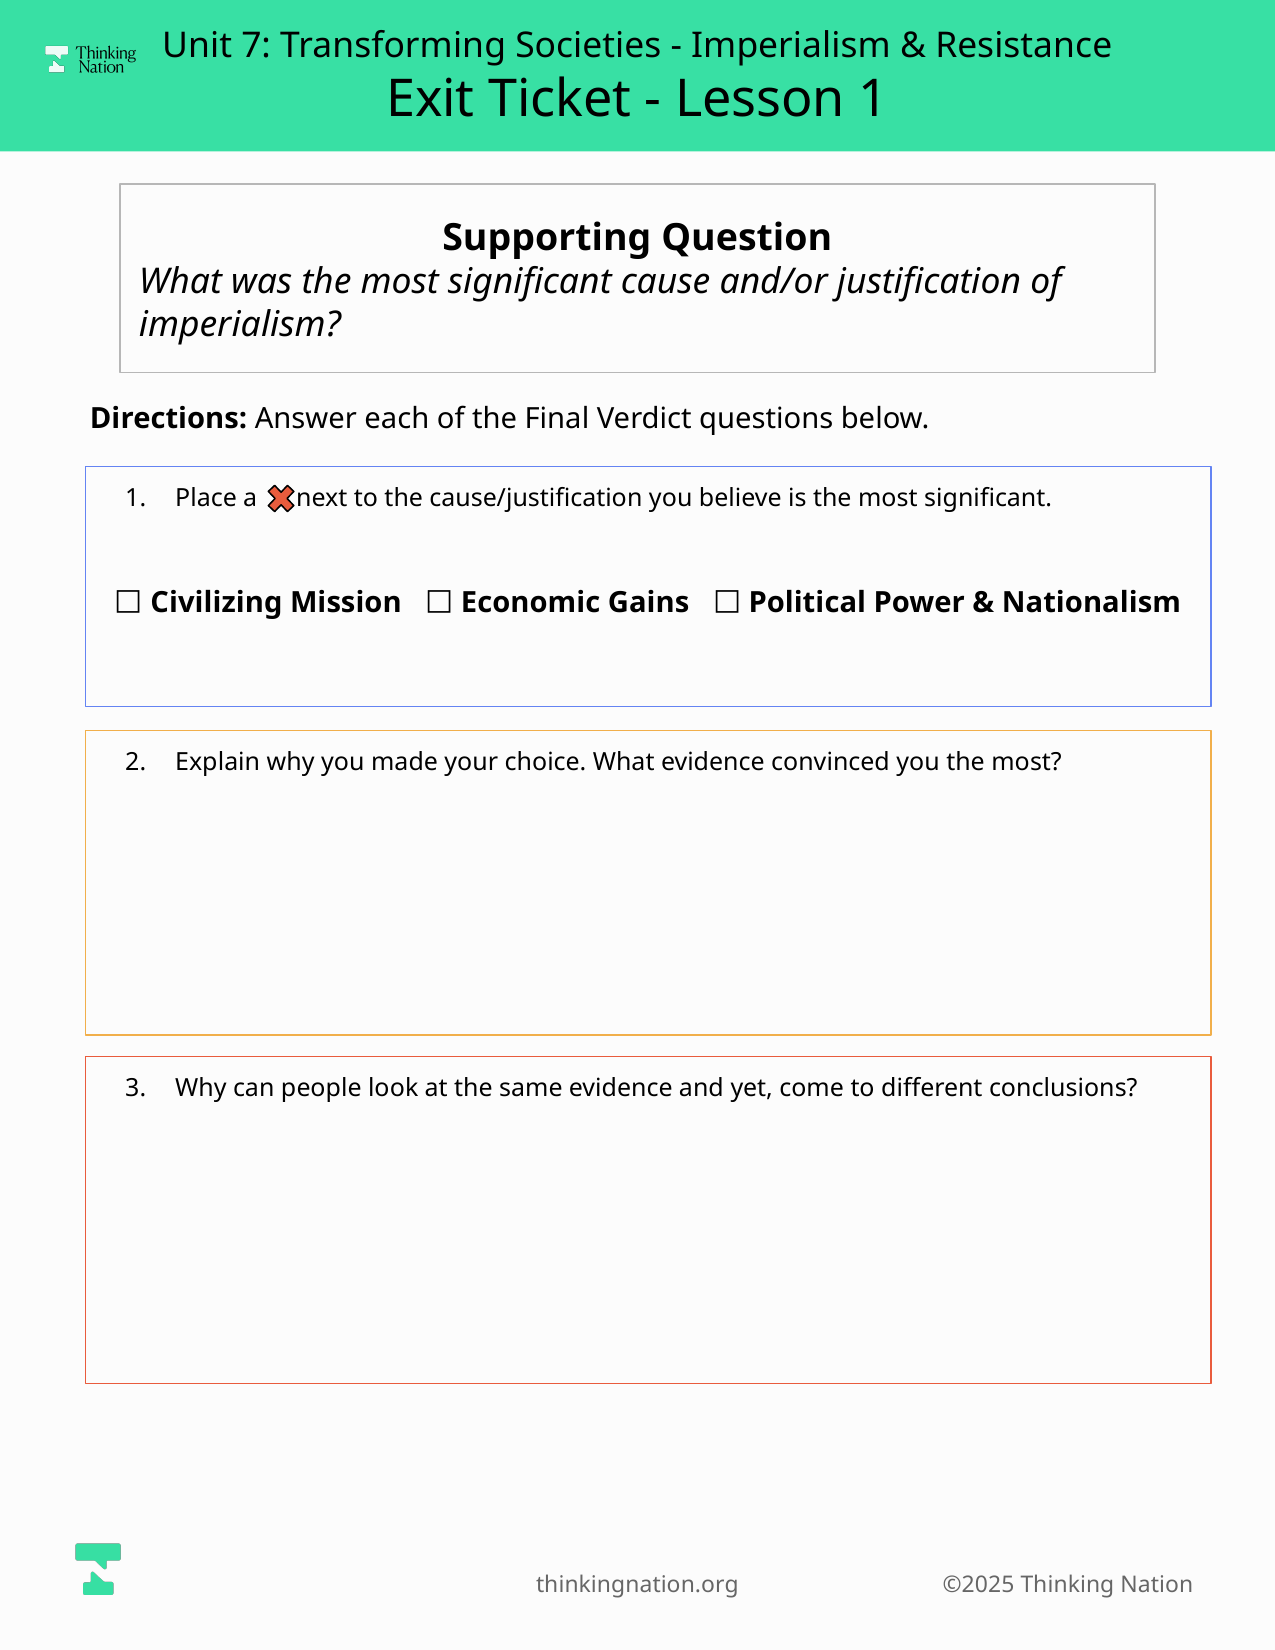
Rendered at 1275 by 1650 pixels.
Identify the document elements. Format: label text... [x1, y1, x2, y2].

text_box ©2025 Thinking Nation [907, 1553, 1210, 1605]
text_box thinkingnation.org [486, 1553, 789, 1605]
text_box Place a next to the cause/justification you believe is the most significant. ⬜ Civilizing Mission ⬜ Economic Gains ⬜ Political Power & Nationalism [85, 466, 1211, 707]
text_box Why can people look at the same evidence and yet, come to different conclusions? [85, 1056, 1211, 1384]
text_box Explain why you made your choice. What evidence convinced you the most? [85, 730, 1211, 1036]
picture [35, 37, 140, 82]
text_box Supporting Question What was the most significant cause and/or justification of imperialism? [119, 183, 1156, 373]
picture [62, 1533, 134, 1605]
text_box [268, 485, 294, 512]
text_box Unit 7: Transforming Societies - Imperialism & Resistance Exit Ticket - Lesson 1 [0, 0, 1275, 152]
text_box Directions: Answer each of the Final Verdict questions below. [74, 384, 1201, 450]
